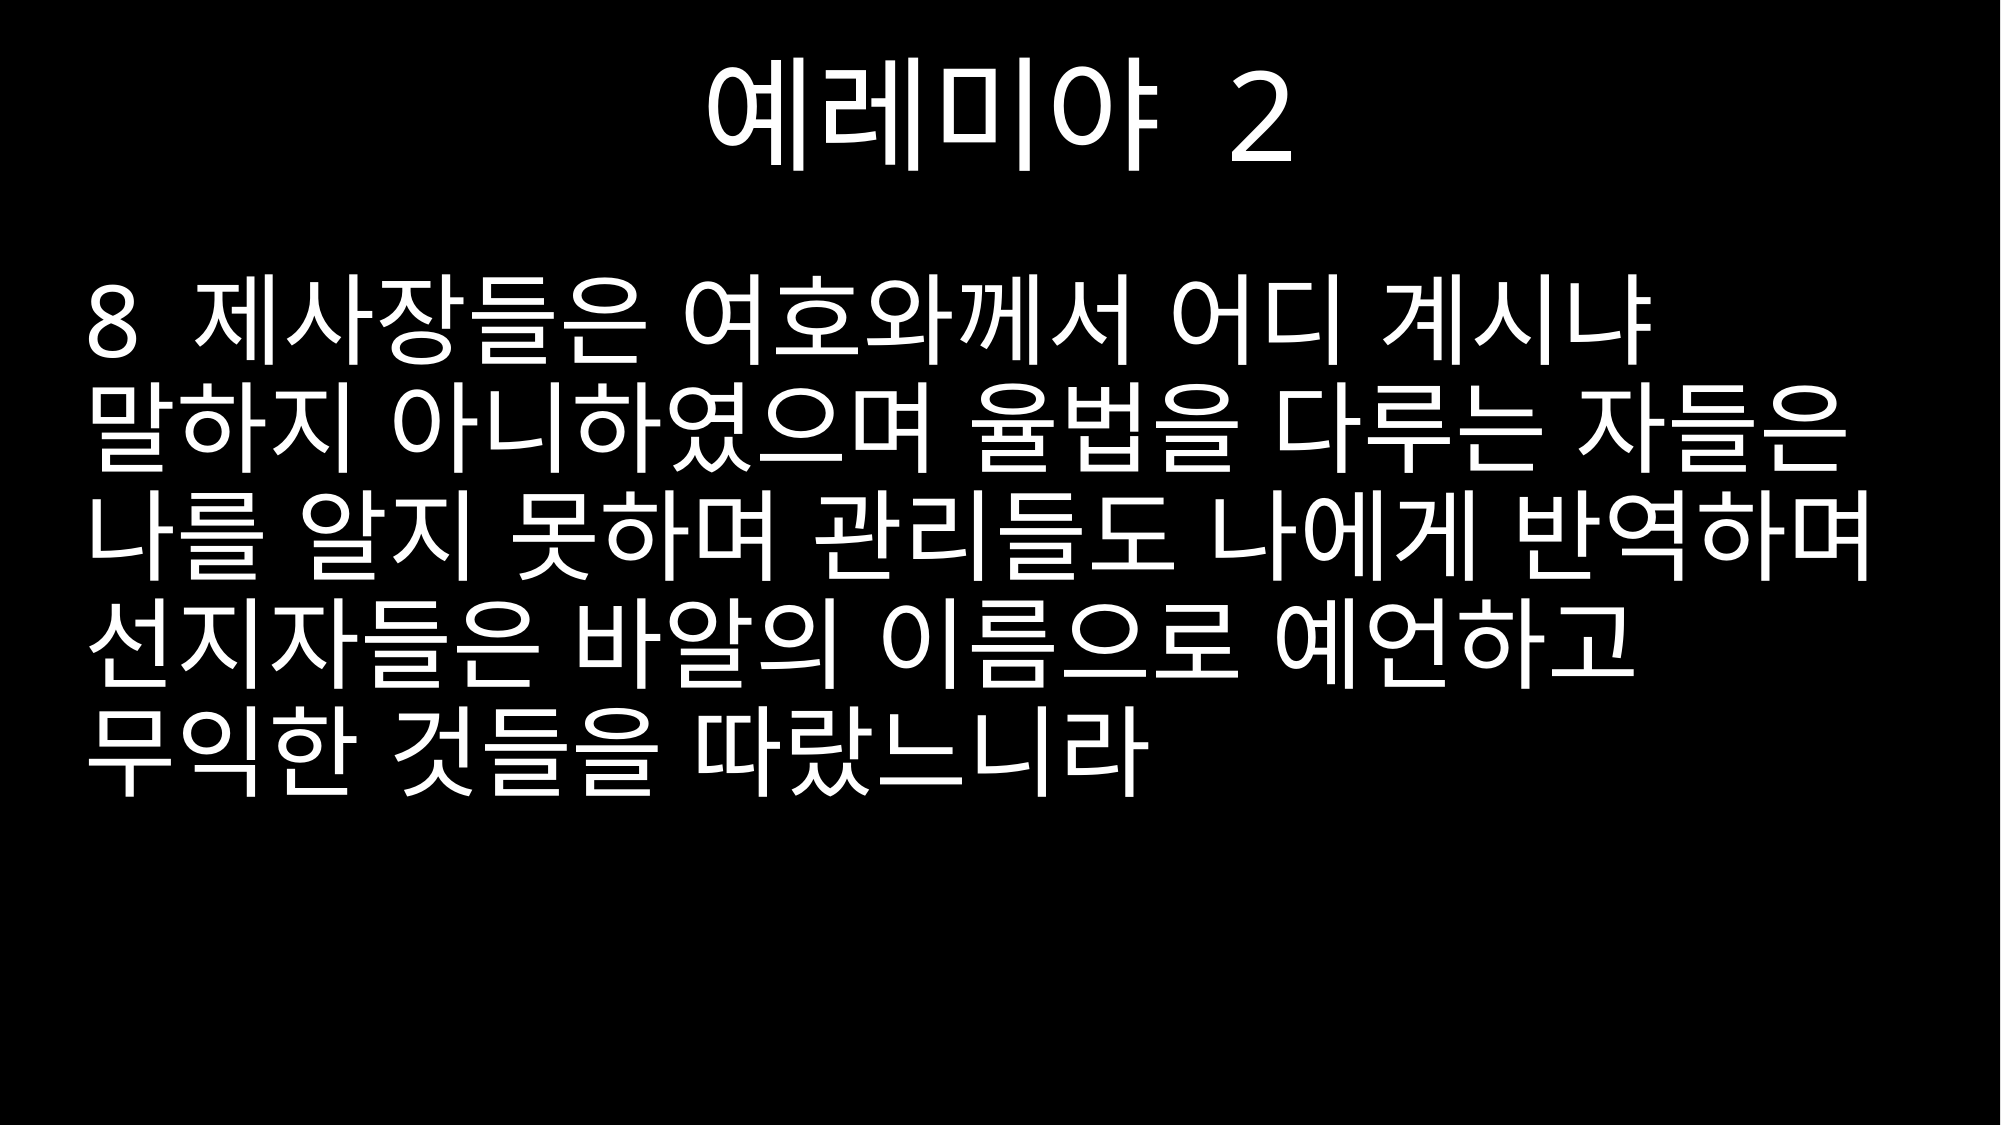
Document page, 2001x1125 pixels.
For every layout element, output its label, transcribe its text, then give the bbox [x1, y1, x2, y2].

list 8 제사장들은 여호와께서 어디 계시냐 말하지 아니하였으며 율법을 다루는 자들은 나를 알지 못하며 관리들도 나에게 반역하며 선지자들은 바알의 이름으로 예언하고 무익한 것들을 따랐느니라 [69, 263, 1953, 423]
picture [0, 0, 2001, 1125]
footer 예레미야 2 [0, 32, 2000, 192]
